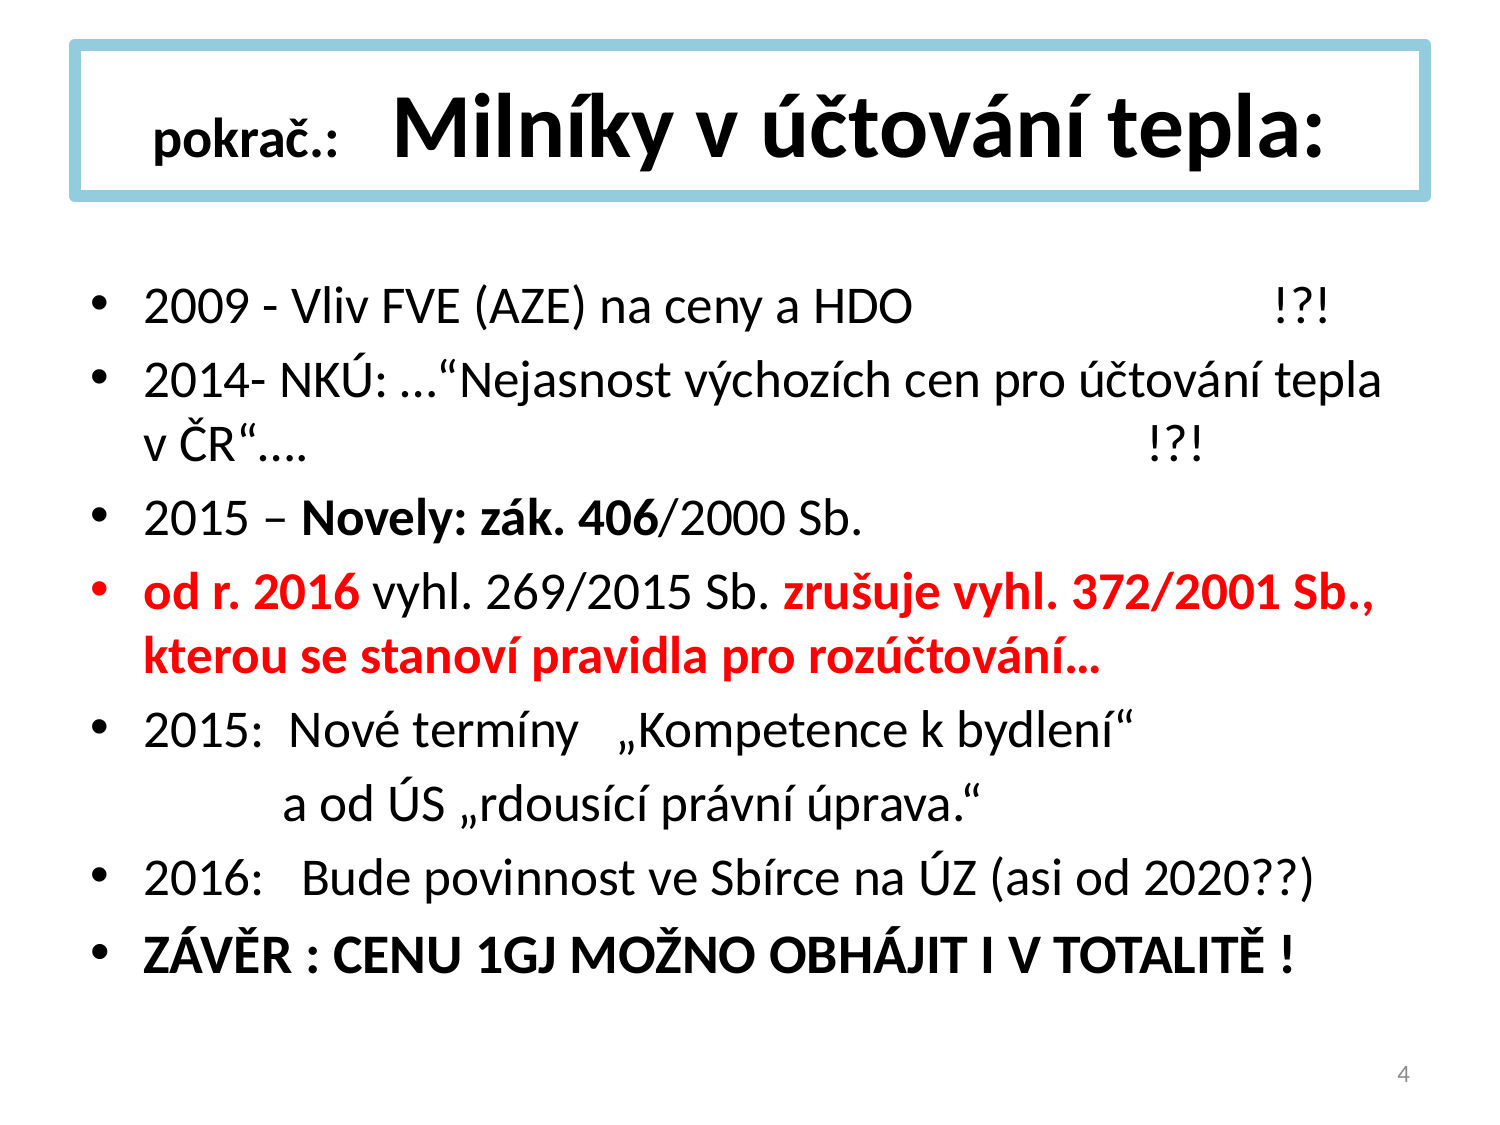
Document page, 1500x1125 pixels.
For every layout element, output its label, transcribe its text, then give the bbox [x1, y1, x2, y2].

list 2009 - Vliv FVE (AZE) na ceny a HDO !?! 2014- NKÚ: …“Nejasnost výchozích cen pro účtování tepla v ČR“…. !?! 2015 – Novely: zák. 406/2000 Sb. od r. 2016 vyhl. 269/2015 Sb. zrušuje vyhl. 372/2001 Sb., kterou se stanoví pravidla pro rozúčtování… 2015: Nové termíny „Kompetence k bydlení“ a od ÚS „rdousící právní úprava.“ 2016: Bude povinnost ve Sbírce na ÚZ (asi od 2020??) ZÁVĚR : CENU 1GJ MOŽNO OBHÁJIT I V TOTALITĚ ! [75, 262, 1425, 1005]
title pokrač.: Milníky v účtování tepla: [75, 45, 1425, 197]
slide_number 4 [1074, 1042, 1425, 1103]
